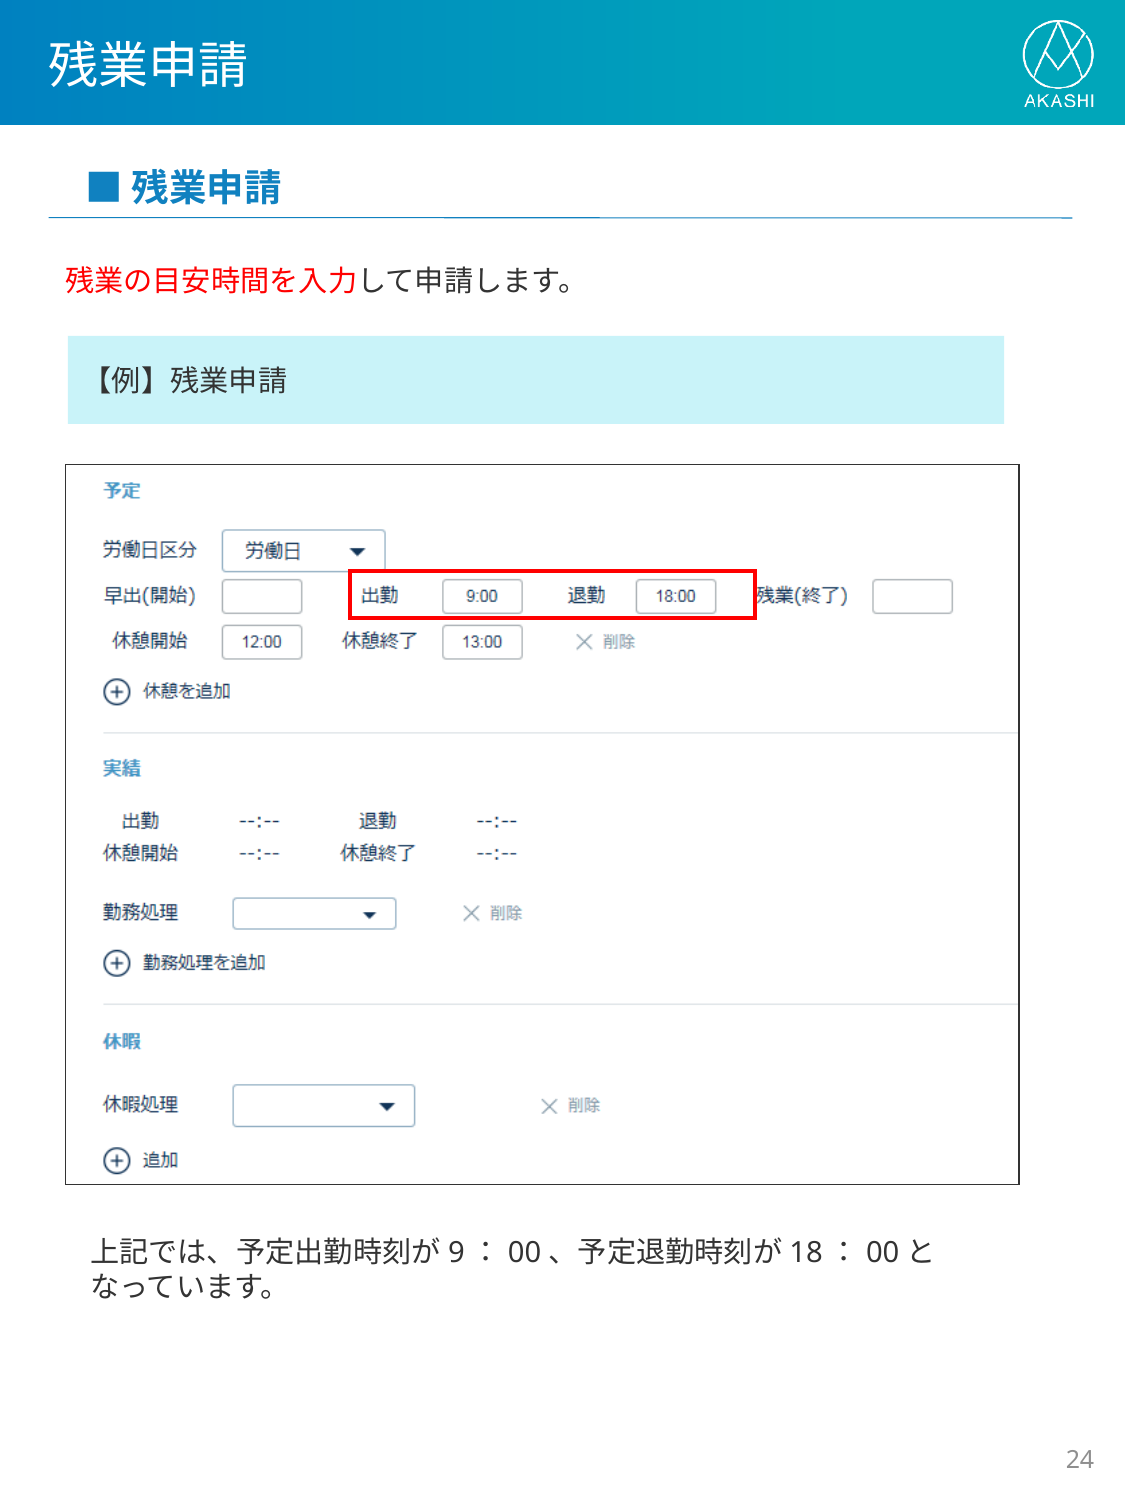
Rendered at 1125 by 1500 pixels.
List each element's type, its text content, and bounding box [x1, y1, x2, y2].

picture [66, 465, 1019, 1184]
picture [1045, 9, 1103, 117]
text_box 【例】残業申請 [67, 335, 1005, 425]
text_box 残業の目安時間を入力して申請します。 [50, 254, 972, 305]
slide_number 23 [856, 1420, 1110, 1500]
title 残業申請 [33, 0, 1045, 123]
text_box ■残業申請 [70, 156, 1048, 217]
text_box 上記では、予定出勤時刻が9：00、予定退勤時刻が18：00となっています。 [75, 1226, 997, 1312]
